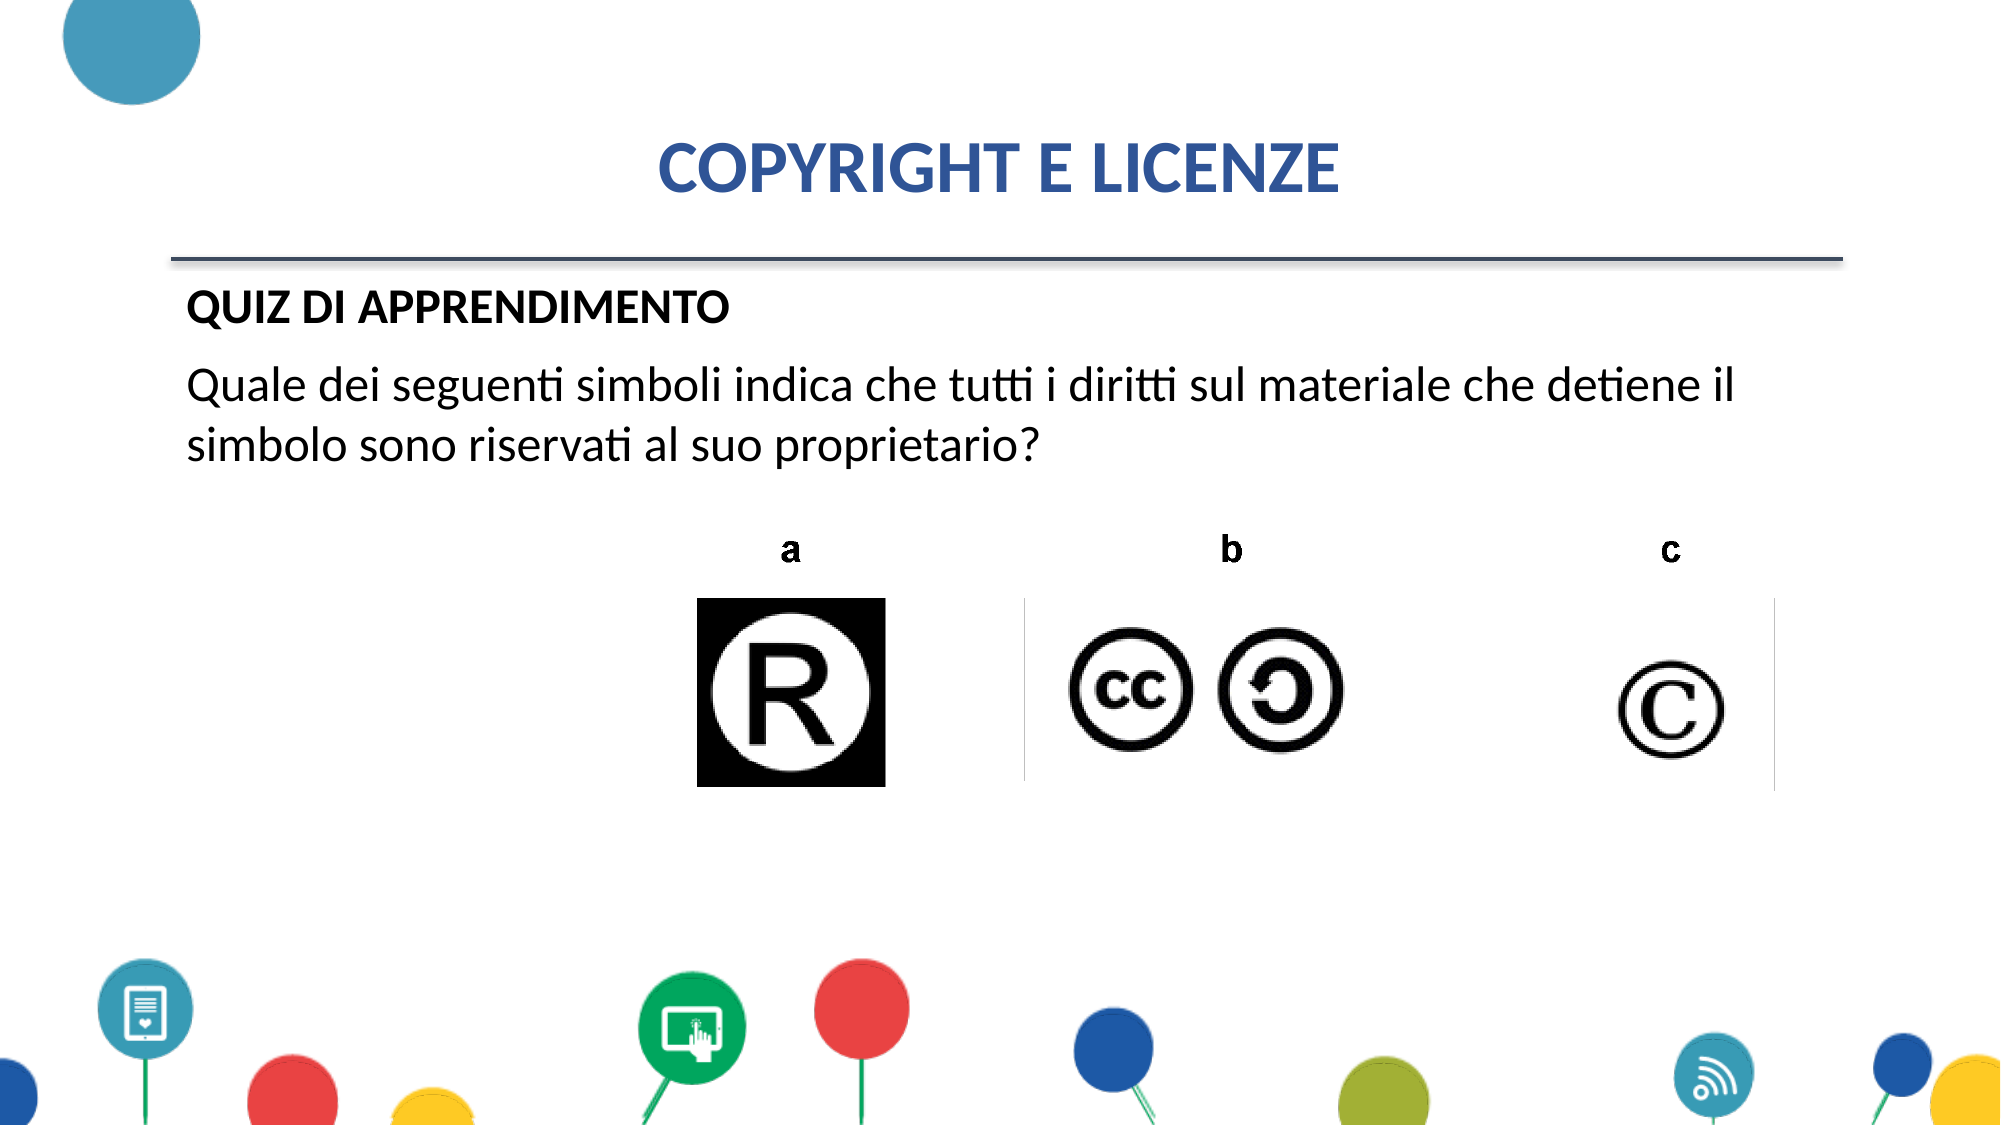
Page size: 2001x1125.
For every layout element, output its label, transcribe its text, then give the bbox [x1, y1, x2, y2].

picture [0, 0, 2001, 1125]
title Copyright e licenze [137, 59, 1863, 278]
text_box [171, 258, 1844, 799]
